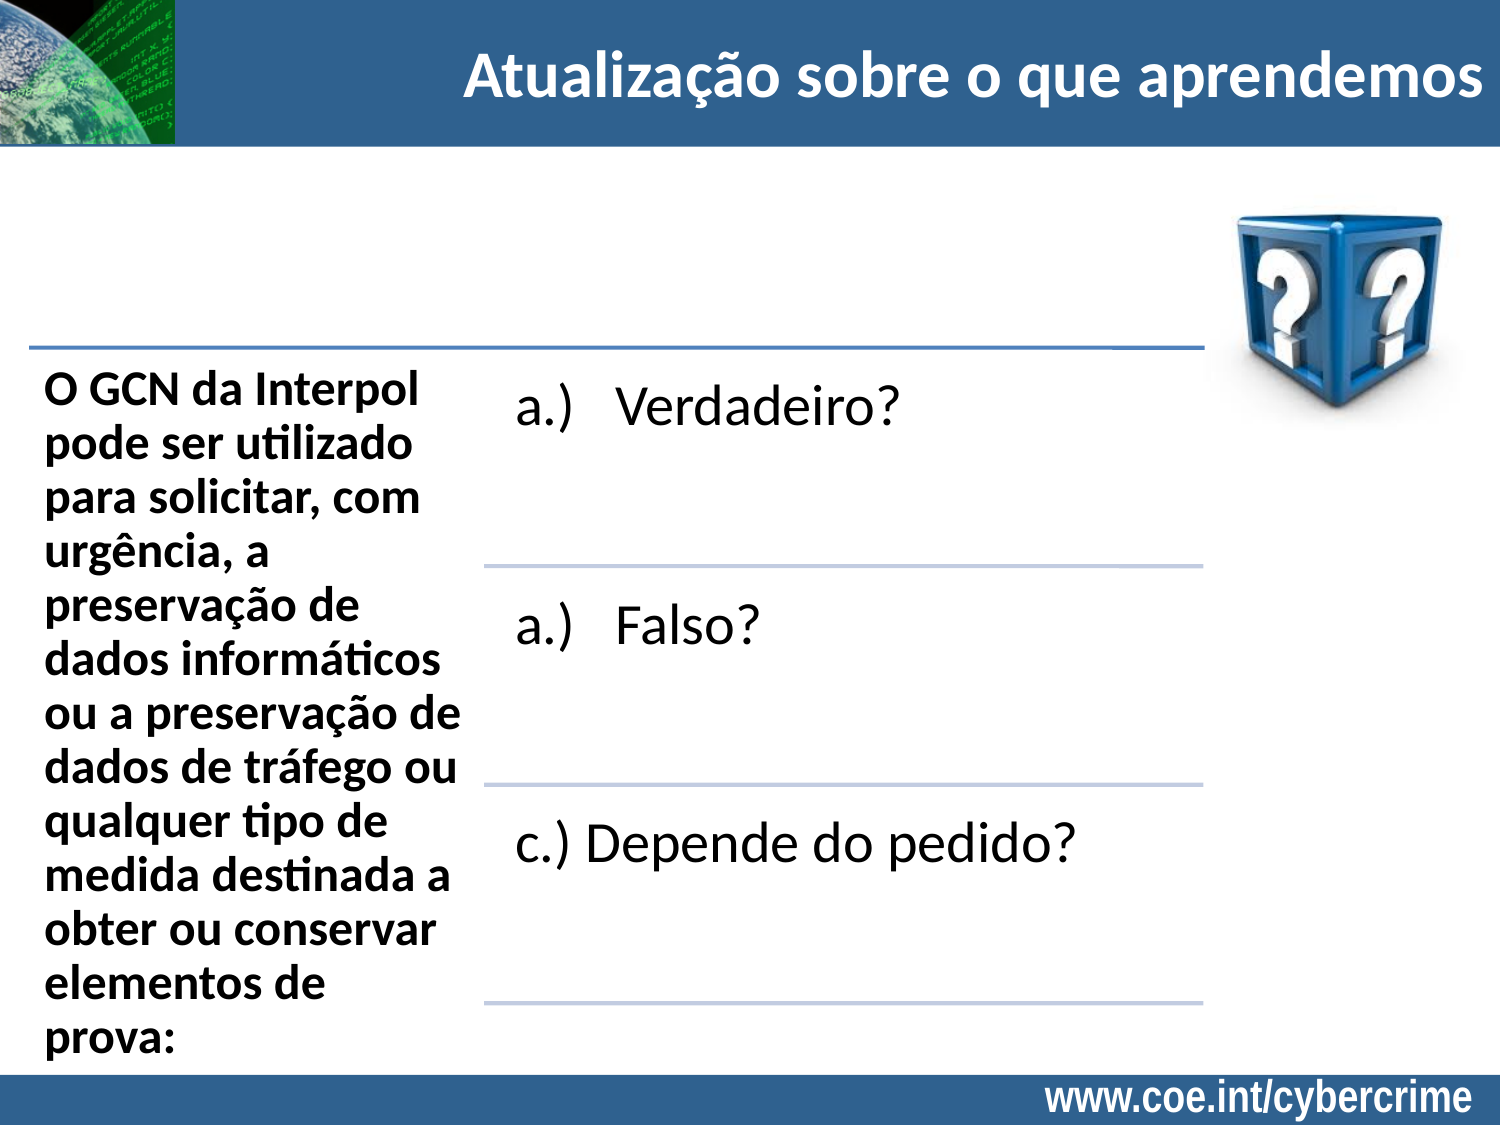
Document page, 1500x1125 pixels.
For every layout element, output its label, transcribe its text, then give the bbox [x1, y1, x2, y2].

text_box [0, 1073, 1030, 1125]
picture [0, 0, 175, 144]
text_box www.coe.int/cybercrime [1030, 1059, 1500, 1125]
text_box Atualização sobre o que aprendemos [177, 0, 1500, 149]
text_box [28, 347, 1205, 1015]
picture [1189, 154, 1481, 445]
